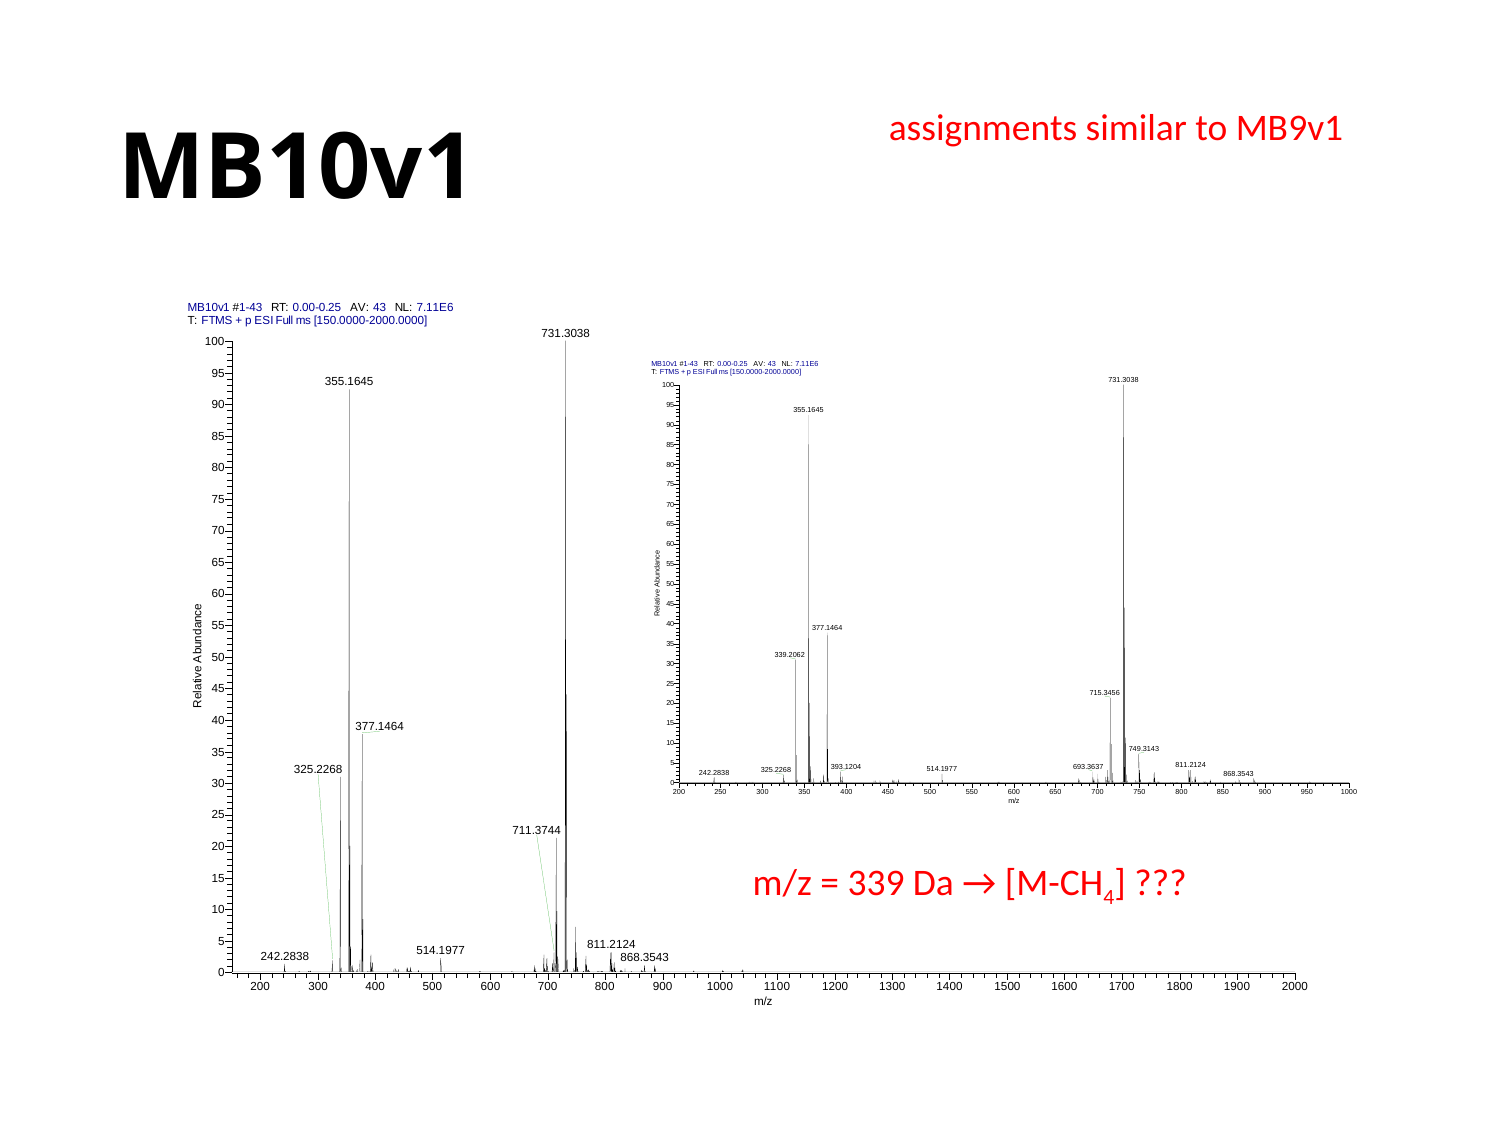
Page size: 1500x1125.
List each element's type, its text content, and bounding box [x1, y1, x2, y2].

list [186, 299, 1314, 1014]
picture [650, 358, 1361, 809]
text_box assignments similar to MB9v1 [873, 95, 1359, 156]
title MB10v1 [103, 59, 1397, 278]
